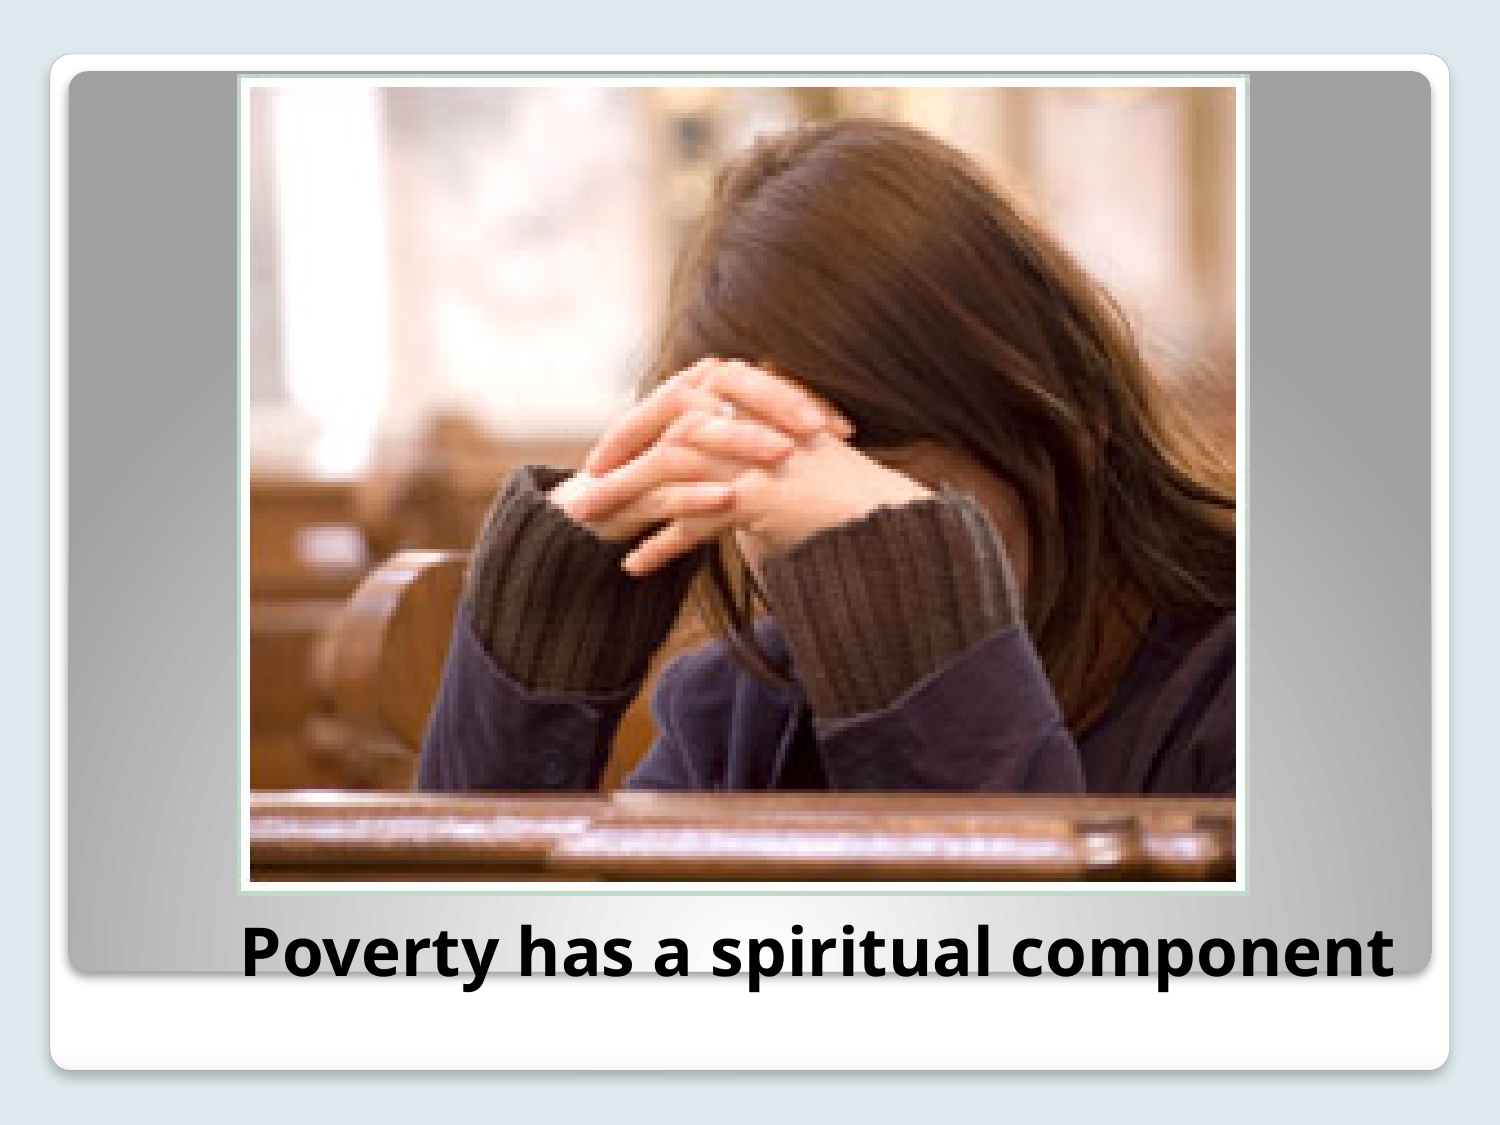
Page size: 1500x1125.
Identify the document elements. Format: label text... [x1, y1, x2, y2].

title Poverty has a spiritual component [225, 825, 1438, 998]
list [237, 74, 1251, 896]
